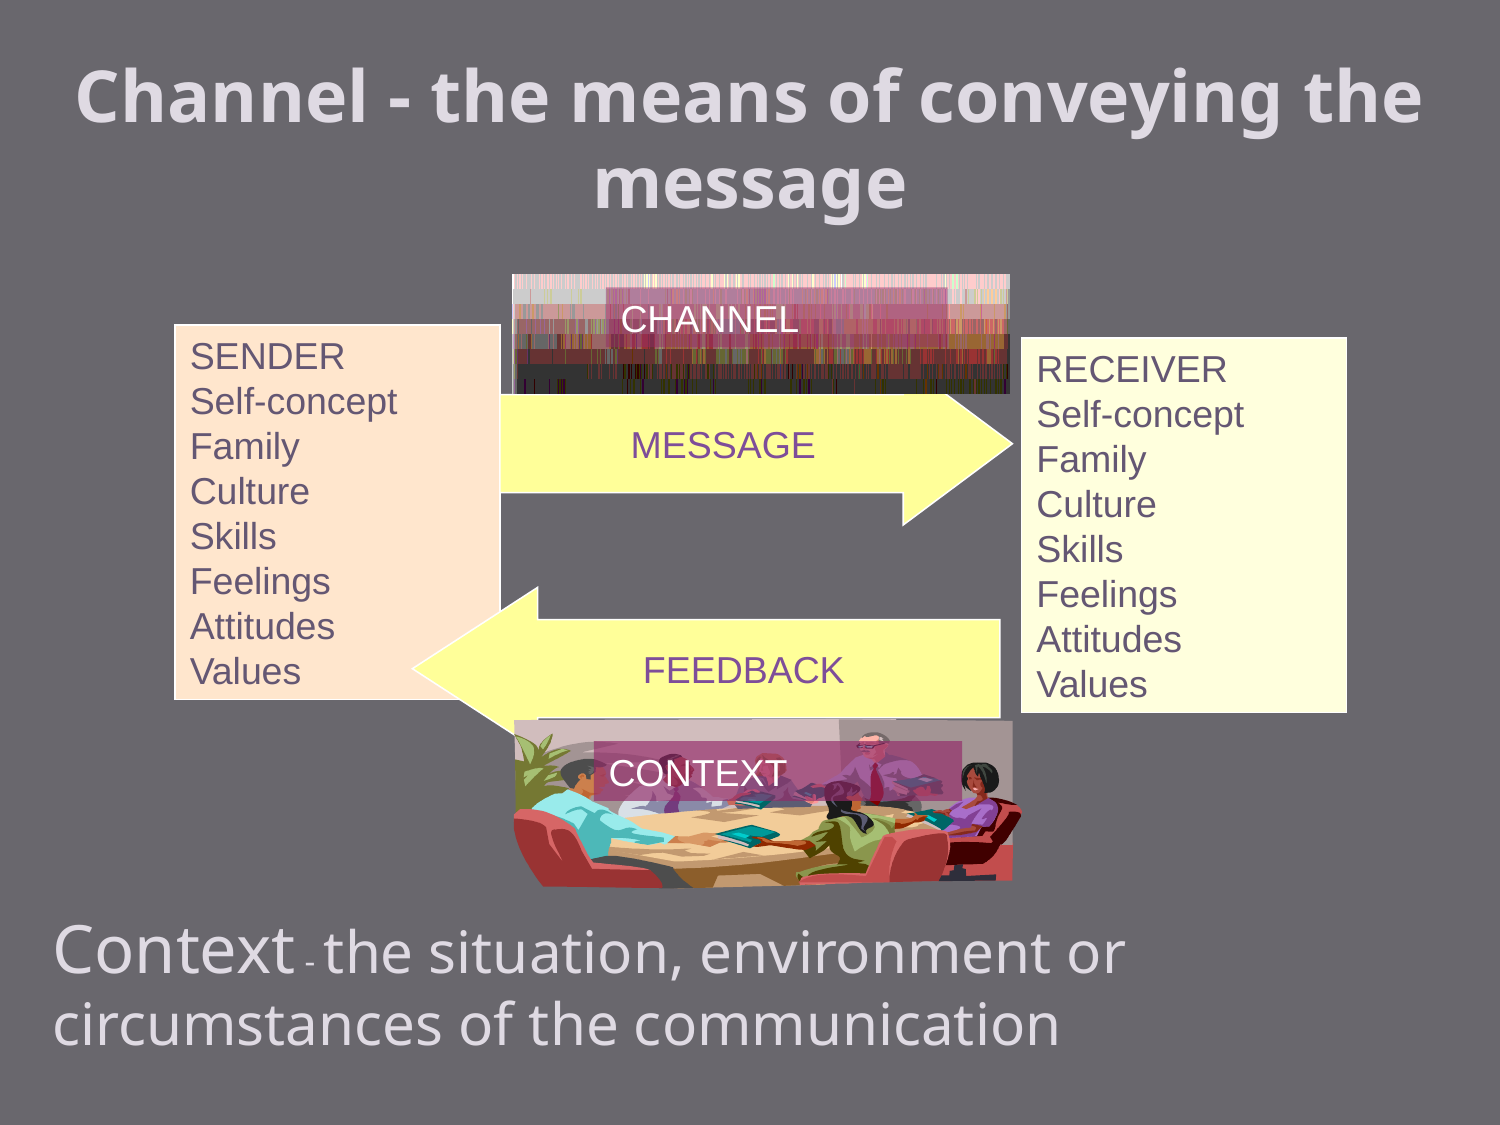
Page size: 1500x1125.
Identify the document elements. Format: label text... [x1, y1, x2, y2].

text_box SENDER Self-concept Family Culture Skills Feelings Attitudes Values [174, 324, 500, 700]
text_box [512, 274, 1011, 394]
text_box RECEIVER Self-concept Family Culture Skills Feelings Attitudes Values [1021, 337, 1347, 713]
text_box Context - the situation, environment or circumstances of the communication [37, 900, 1475, 1065]
title Channel - the means of conveying the message [0, 42, 1500, 231]
text_box FEEDBACK [412, 587, 1000, 734]
text_box MESSAGE [499, 394, 1013, 525]
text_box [513, 715, 1027, 892]
